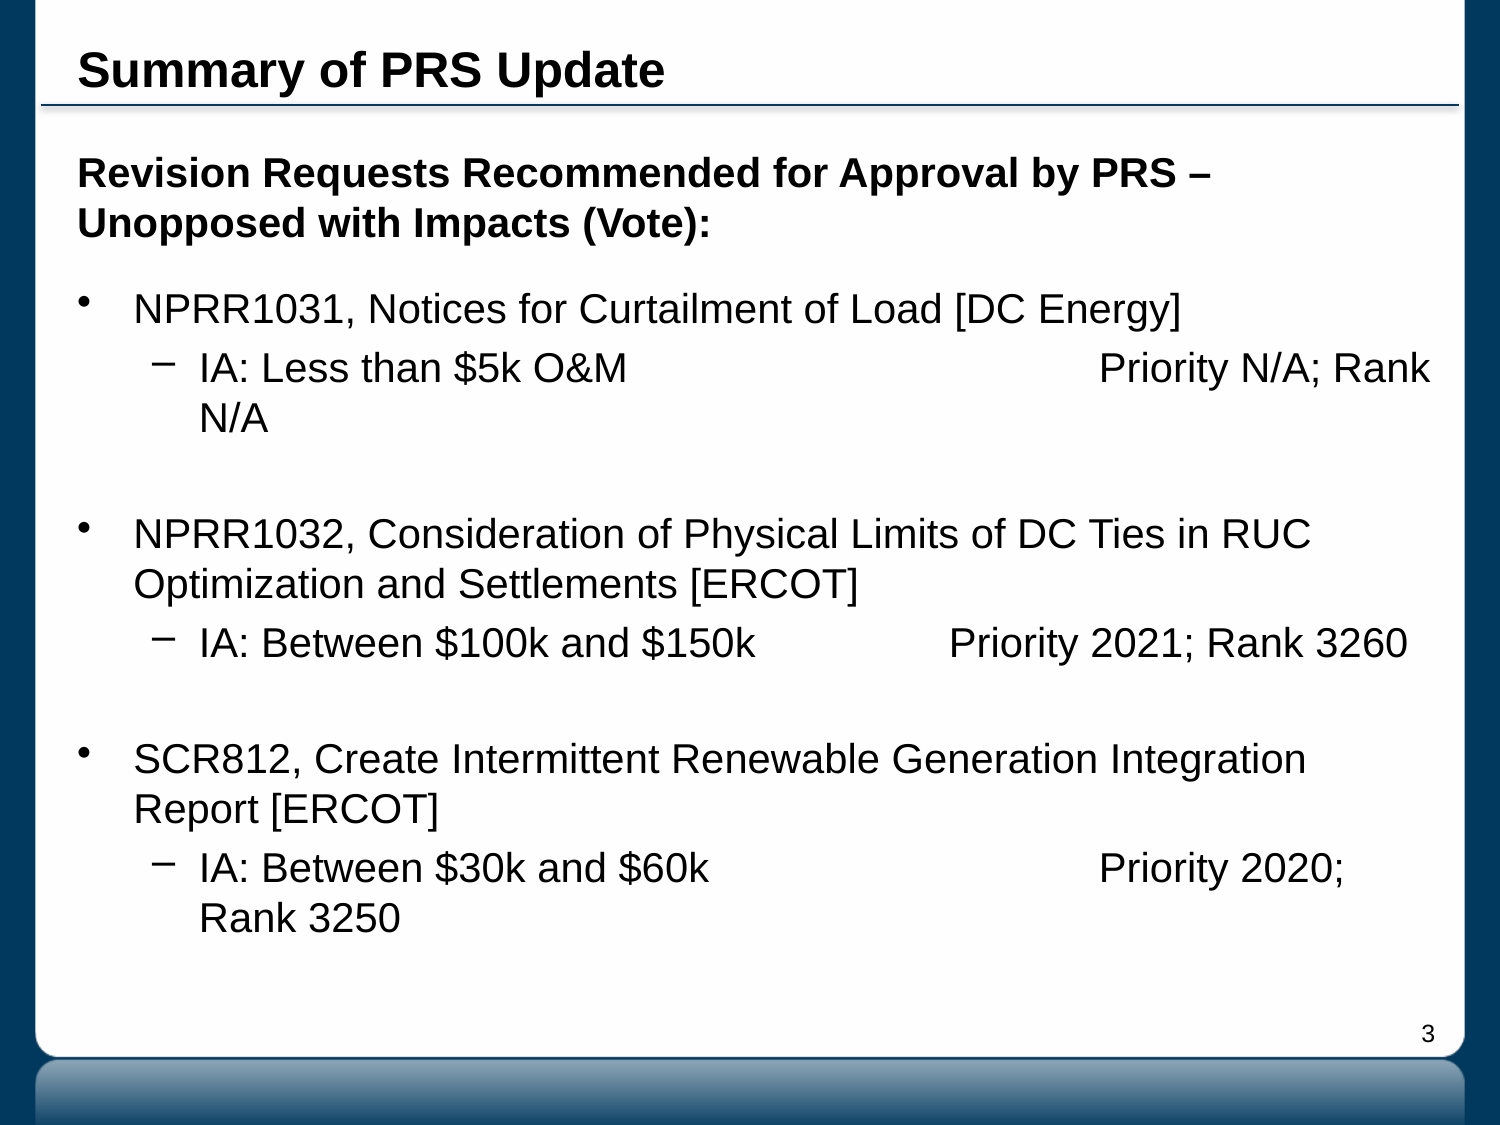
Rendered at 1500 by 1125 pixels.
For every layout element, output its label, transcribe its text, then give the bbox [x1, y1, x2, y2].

text_box Revision Requests Recommended for Approval by PRS – Unopposed with Impacts (Vote): NPRR1031, Notices for Curtailment of Load [DC Energy] IA: Less than $5k O&M Priority N/A; Rank N/A NPRR1032, Consideration of Physical Limits of DC Ties in RUC Optimization and Settlements [ERCOT] IA: Between $100k and $150k Priority 2021; Rank 3260 SCR812, Create Intermittent Renewable Generation Integration Report [ERCOT] IA: Between $30k and $60k Priority 2020; Rank 3250 [62, 138, 1450, 1049]
title Summary of PRS Update [62, 29, 1450, 106]
picture [35, 0, 1465, 1125]
